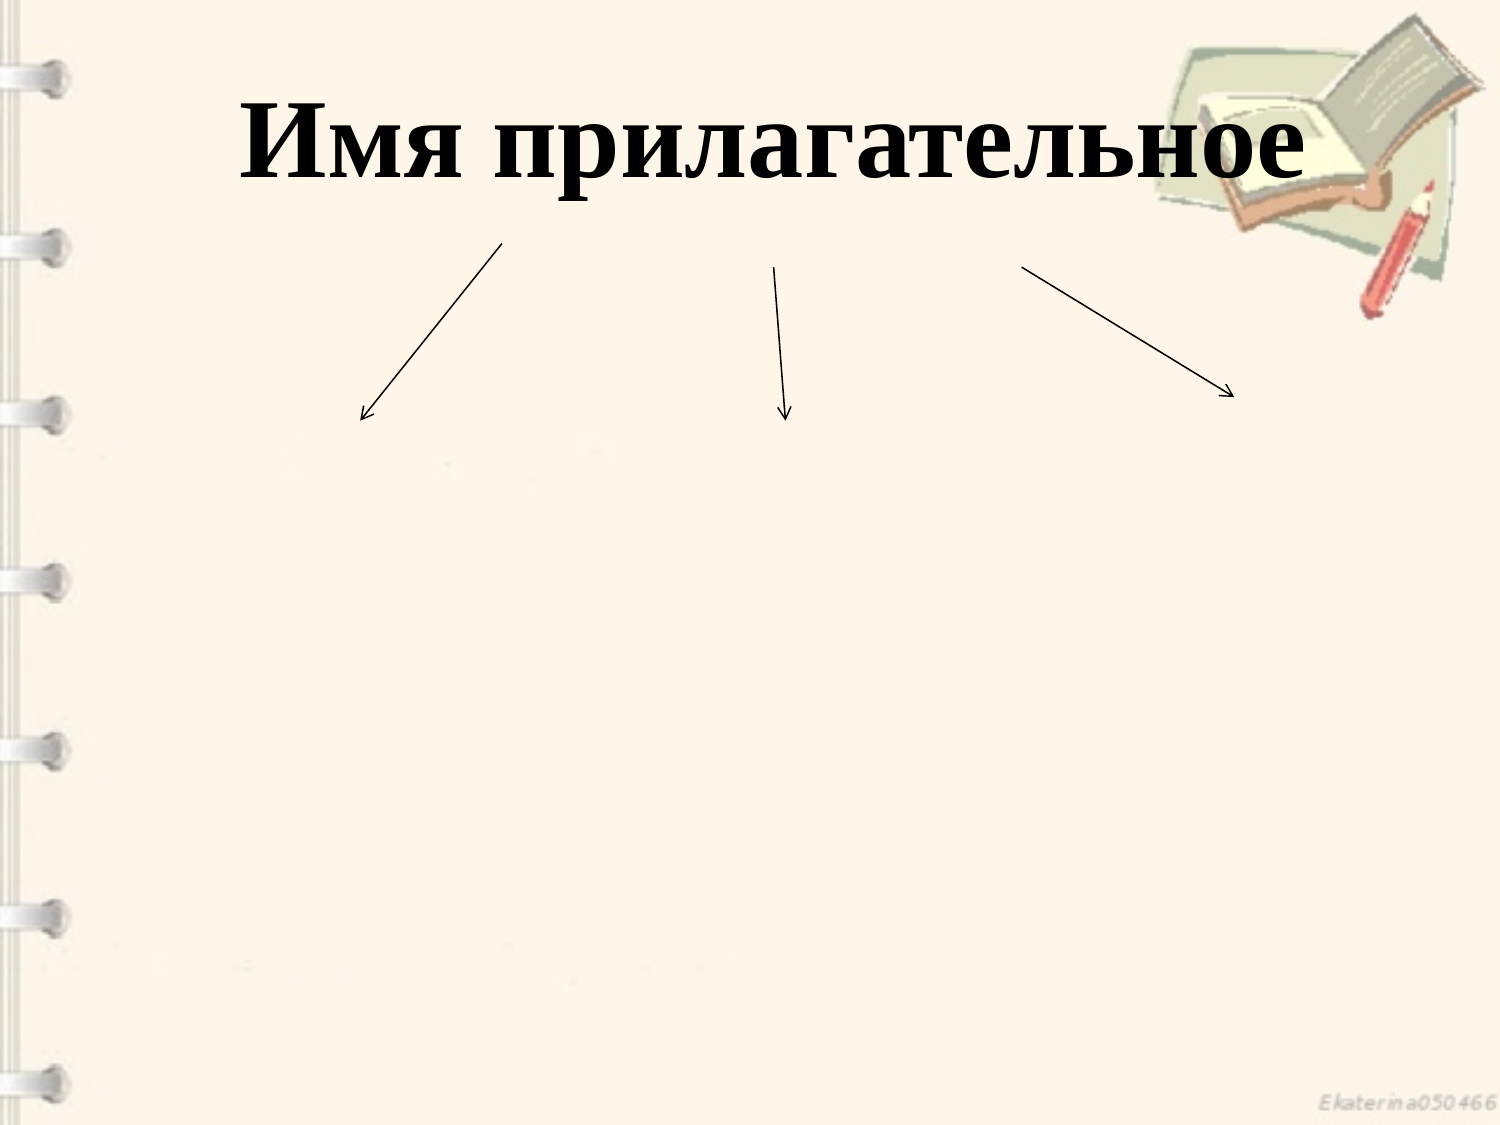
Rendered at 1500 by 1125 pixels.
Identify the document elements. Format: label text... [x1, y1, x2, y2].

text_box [773, 266, 786, 421]
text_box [1021, 266, 1235, 398]
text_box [359, 243, 503, 421]
title Имя прилагательное [79, 146, 1468, 388]
